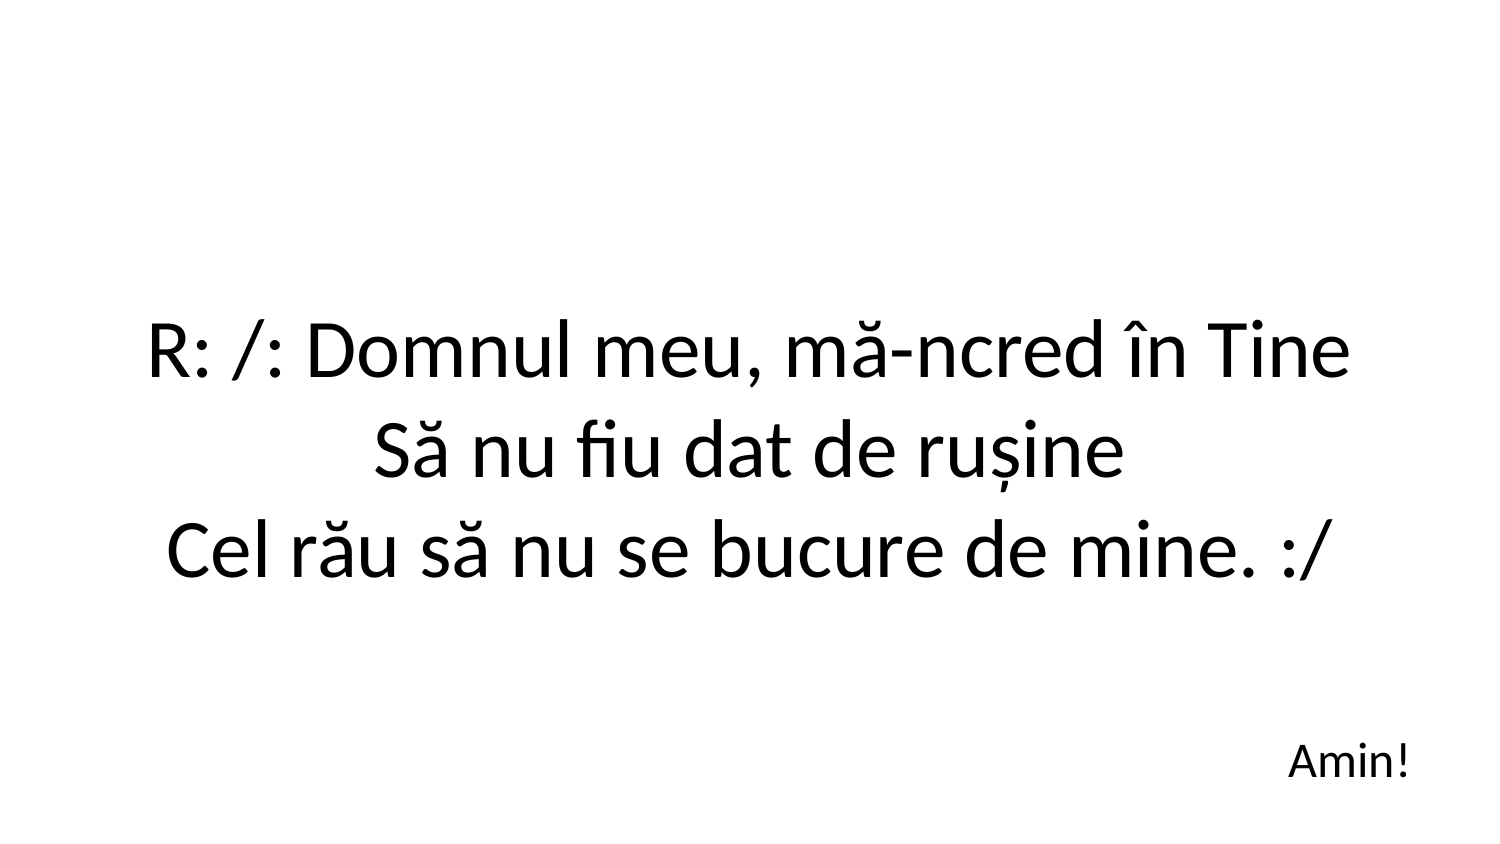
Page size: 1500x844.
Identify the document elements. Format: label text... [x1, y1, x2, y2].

text_box R: /: Domnul meu, mă-ncred în Tine Să nu fiu dat de rușine Cel rău să nu se bucure de mine. :/ [131, 242, 1369, 602]
text_box Amin! [1273, 674, 1427, 795]
